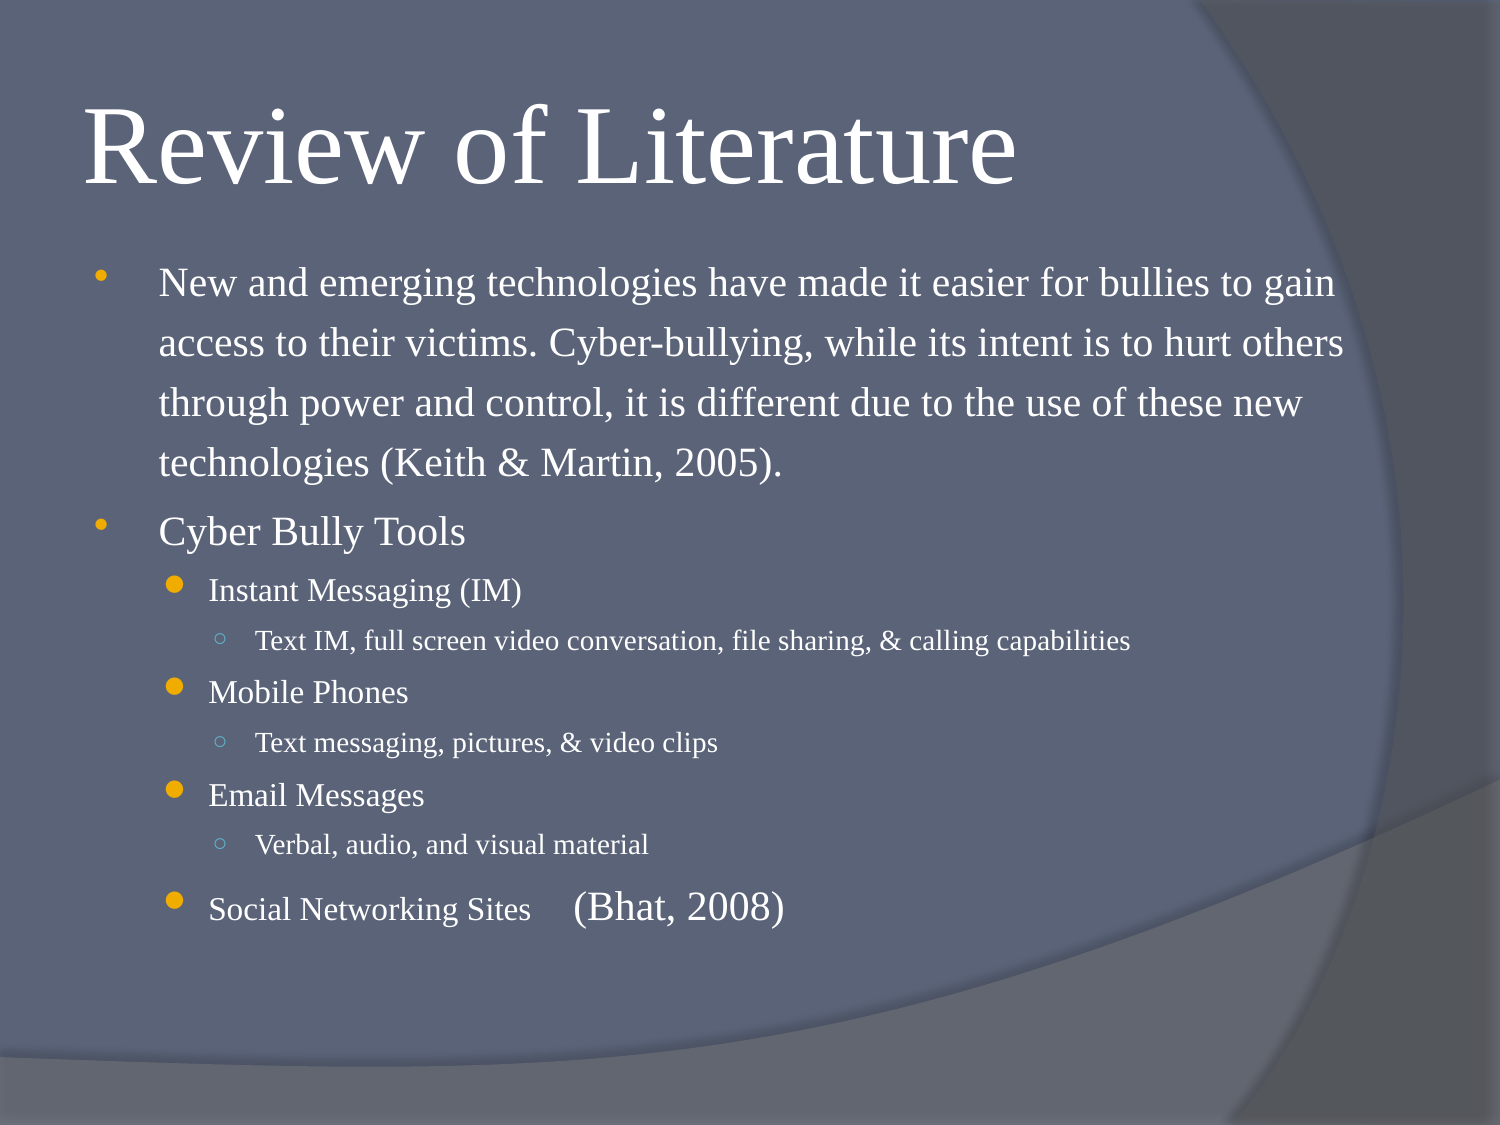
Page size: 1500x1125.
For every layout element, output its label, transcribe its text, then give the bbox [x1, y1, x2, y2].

title Review of Literature [75, 45, 1300, 233]
list New and emerging technologies have made it easier for bullies to gain access to their victims. Cyber-bullying, while its intent is to hurt others through power and control, it is different due to the use of these new technologies (Keith & Martin, 2005). Cyber Bully Tools Instant Messaging (IM) Text IM, full screen video conversation, file sharing, & calling capabilities Mobile Phones Text messaging, pictures, & video clips Email Messages Verbal, audio, and visual material Social Networking Sites (Bhat, 2008) [75, 237, 1375, 1038]
